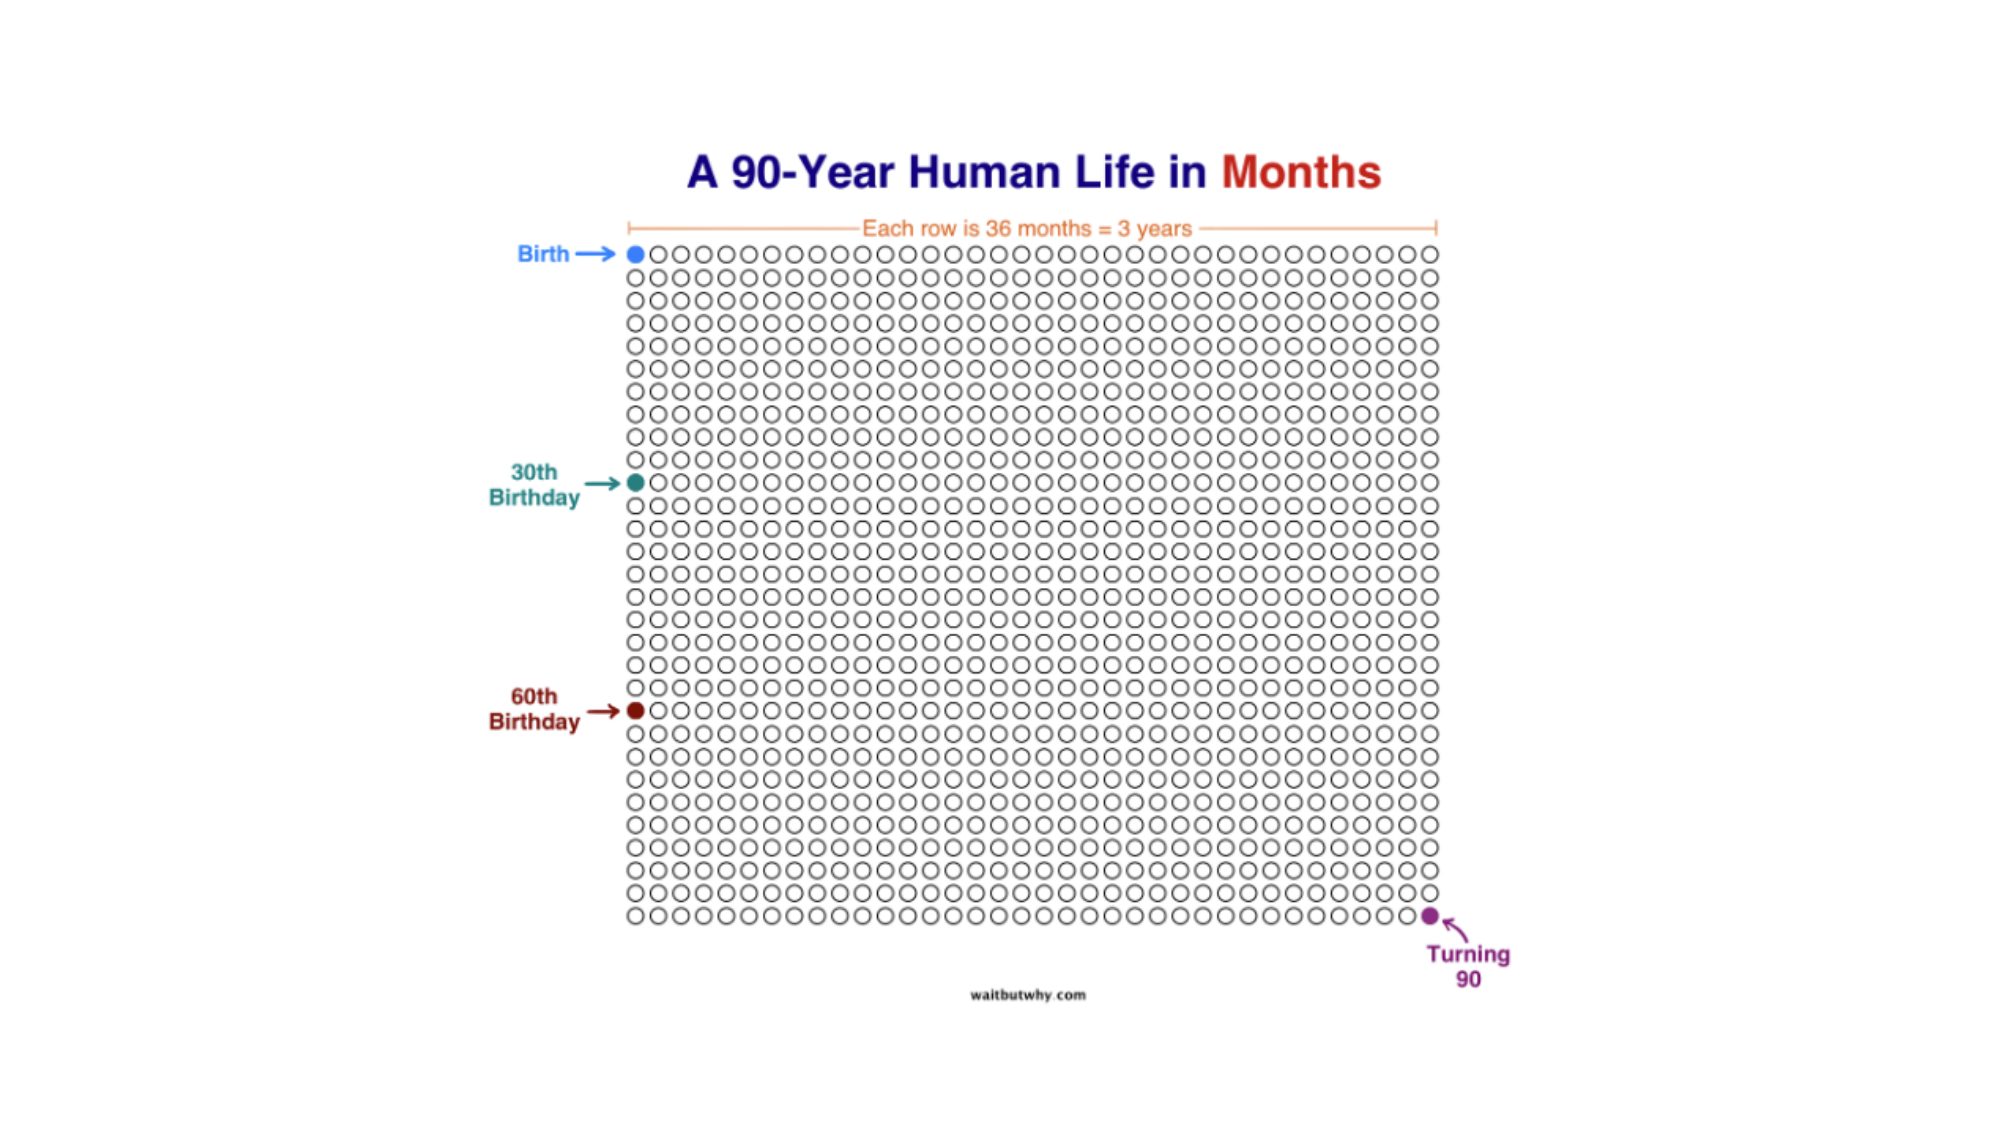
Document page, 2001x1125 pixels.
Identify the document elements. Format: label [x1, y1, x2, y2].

list [442, 114, 1550, 1035]
